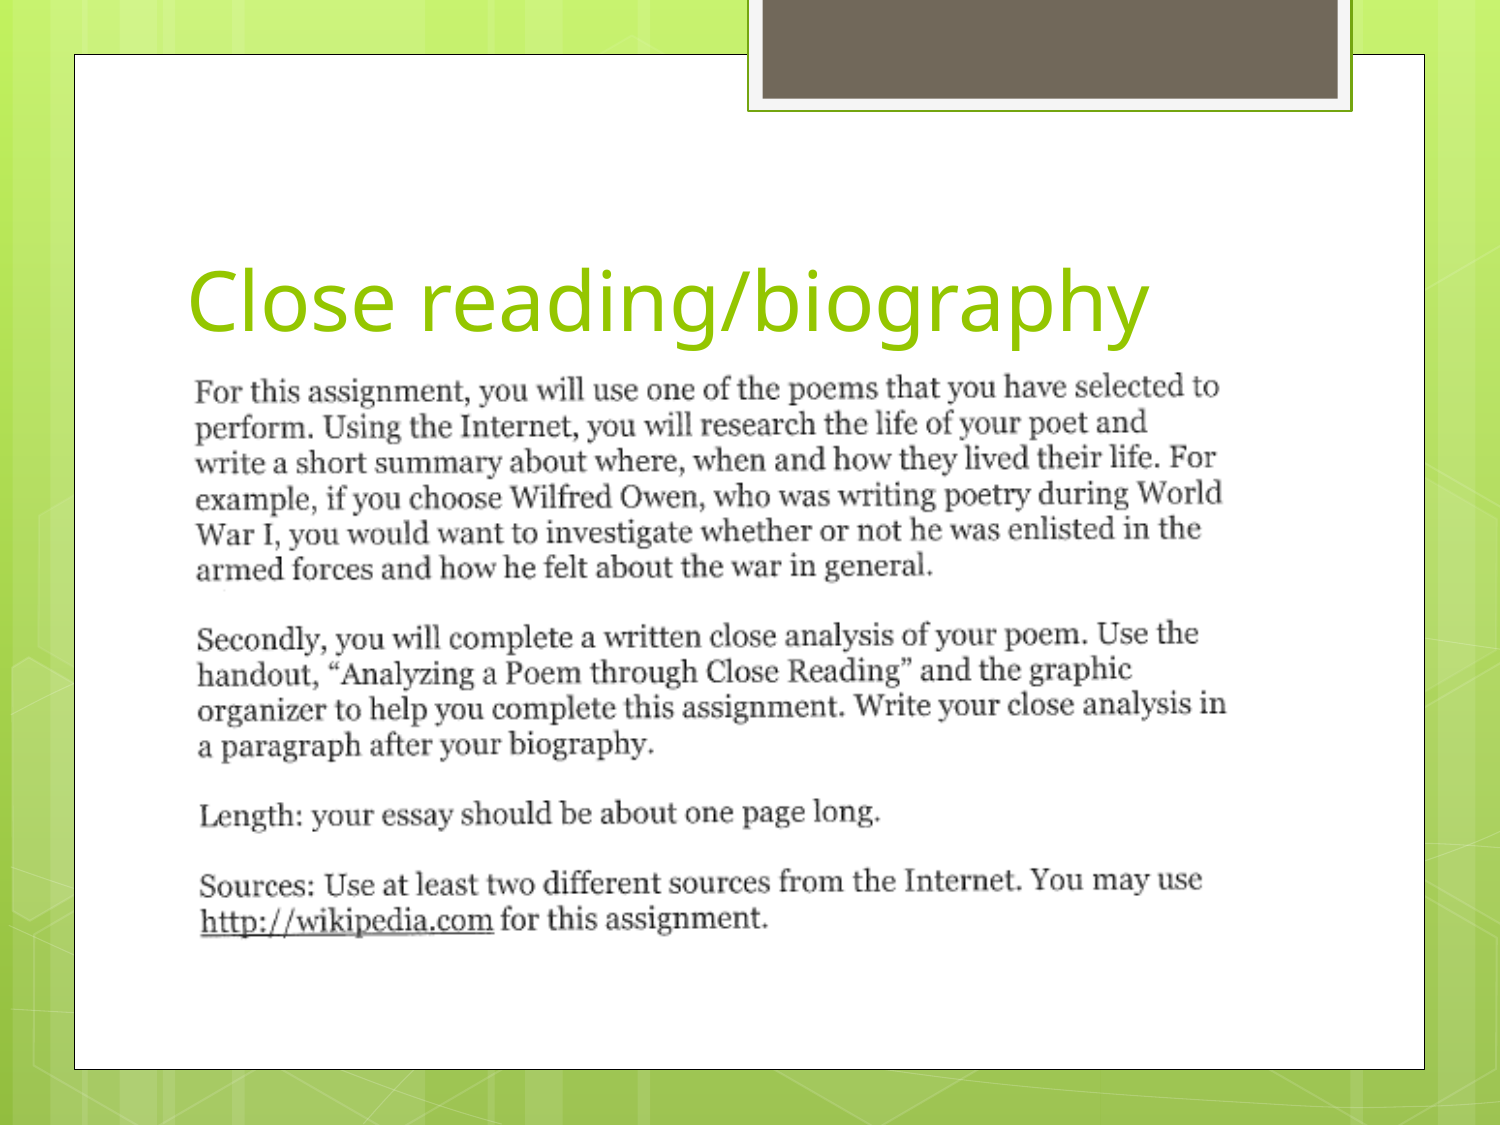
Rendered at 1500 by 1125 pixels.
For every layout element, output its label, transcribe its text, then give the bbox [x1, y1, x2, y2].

picture [187, 369, 1242, 957]
title Close reading/biography [171, 168, 1324, 357]
